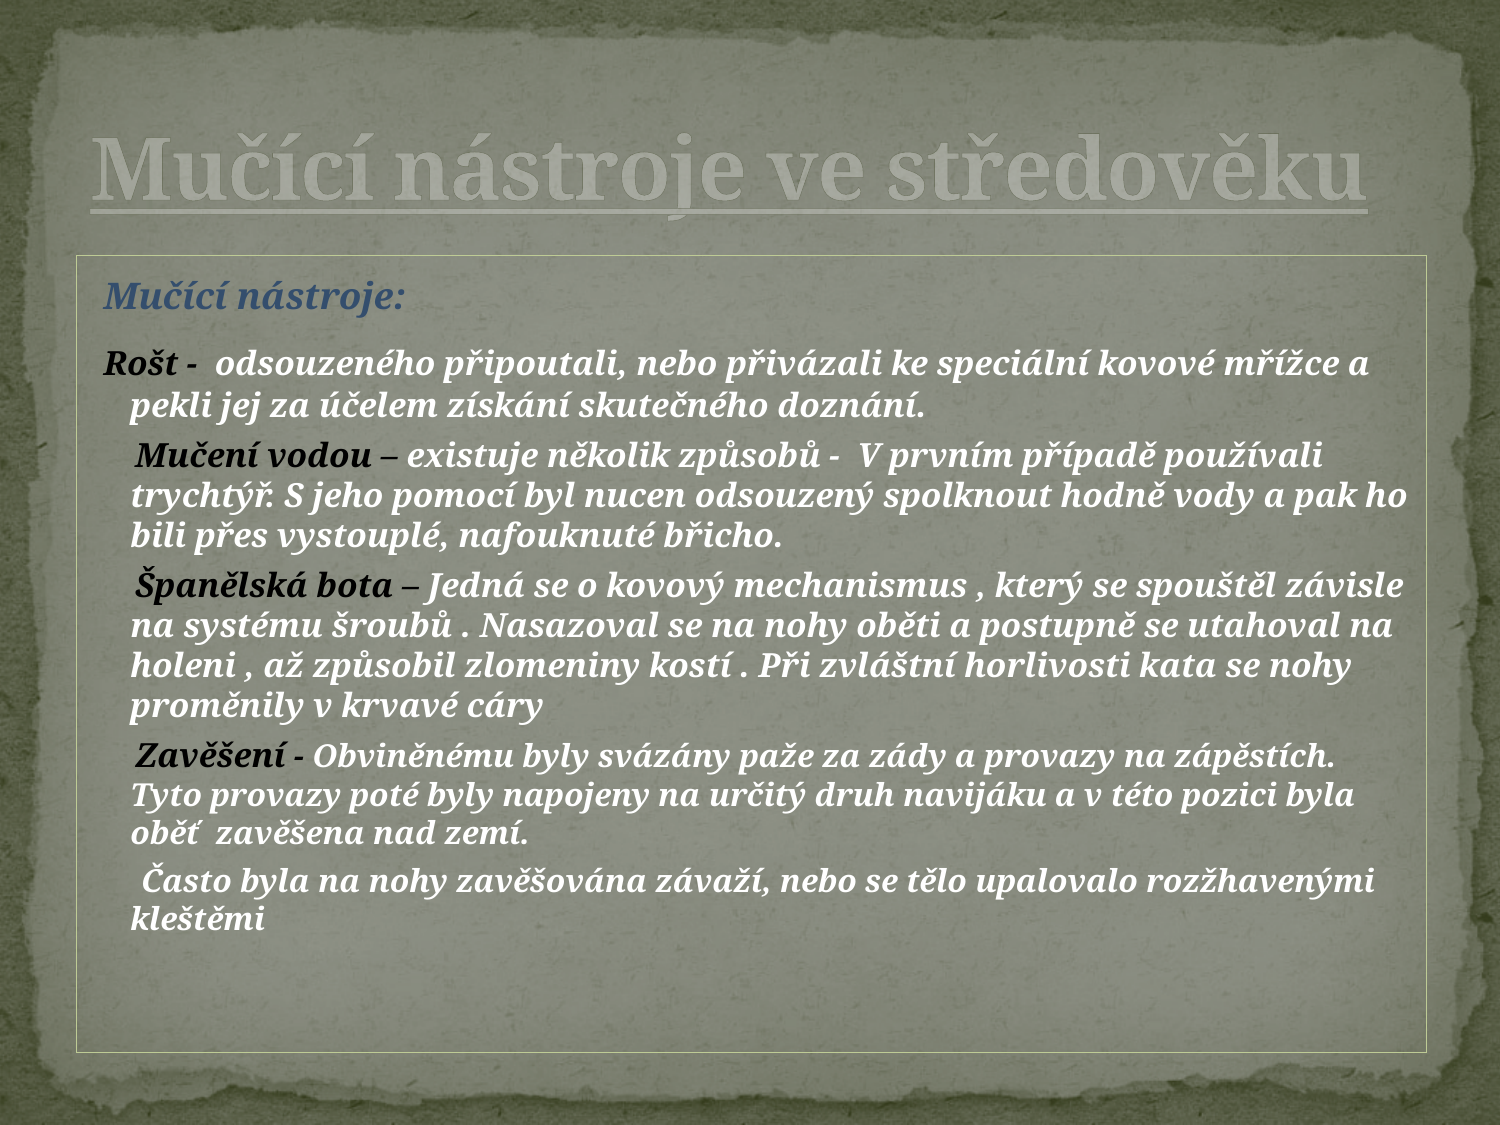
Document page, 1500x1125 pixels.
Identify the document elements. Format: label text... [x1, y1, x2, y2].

title Mučící nástroje ve středověku [74, 24, 1425, 225]
list Mučící nástroje: Rošt - odsouzeného připoutali, nebo přivázali ke speciální kovové mřížce a pekli jej za účelem získání skutečného doznání. Mučení vodou – existuje několik způsobů - V prvním případě používali trychtýř. S jeho pomocí byl nucen odsouzený spolknout hodně vody a pak ho bili přes vystouplé, nafouknuté břicho. Španělská bota – Jedná se o kovový mechanismus , který se spouštěl závisle na systému šroubů . Nasazoval se na nohy oběti a postupně se utahoval na holeni , až způsobil zlomeniny kostí . Při zvláštní horlivosti kata se nohy proměnily v krvavé cáry Zavěšení - Obviněnému byly svázány paže za zády a provazy na zápěstích. Tyto provazy poté byly napojeny na určitý druh navijáku a v této pozici byla oběť zavěšena nad zemí. Často byla na nohy zavěšována závaží, nebo se tělo upalovalo rozžhavenými kleštěmi [76, 255, 1427, 1053]
